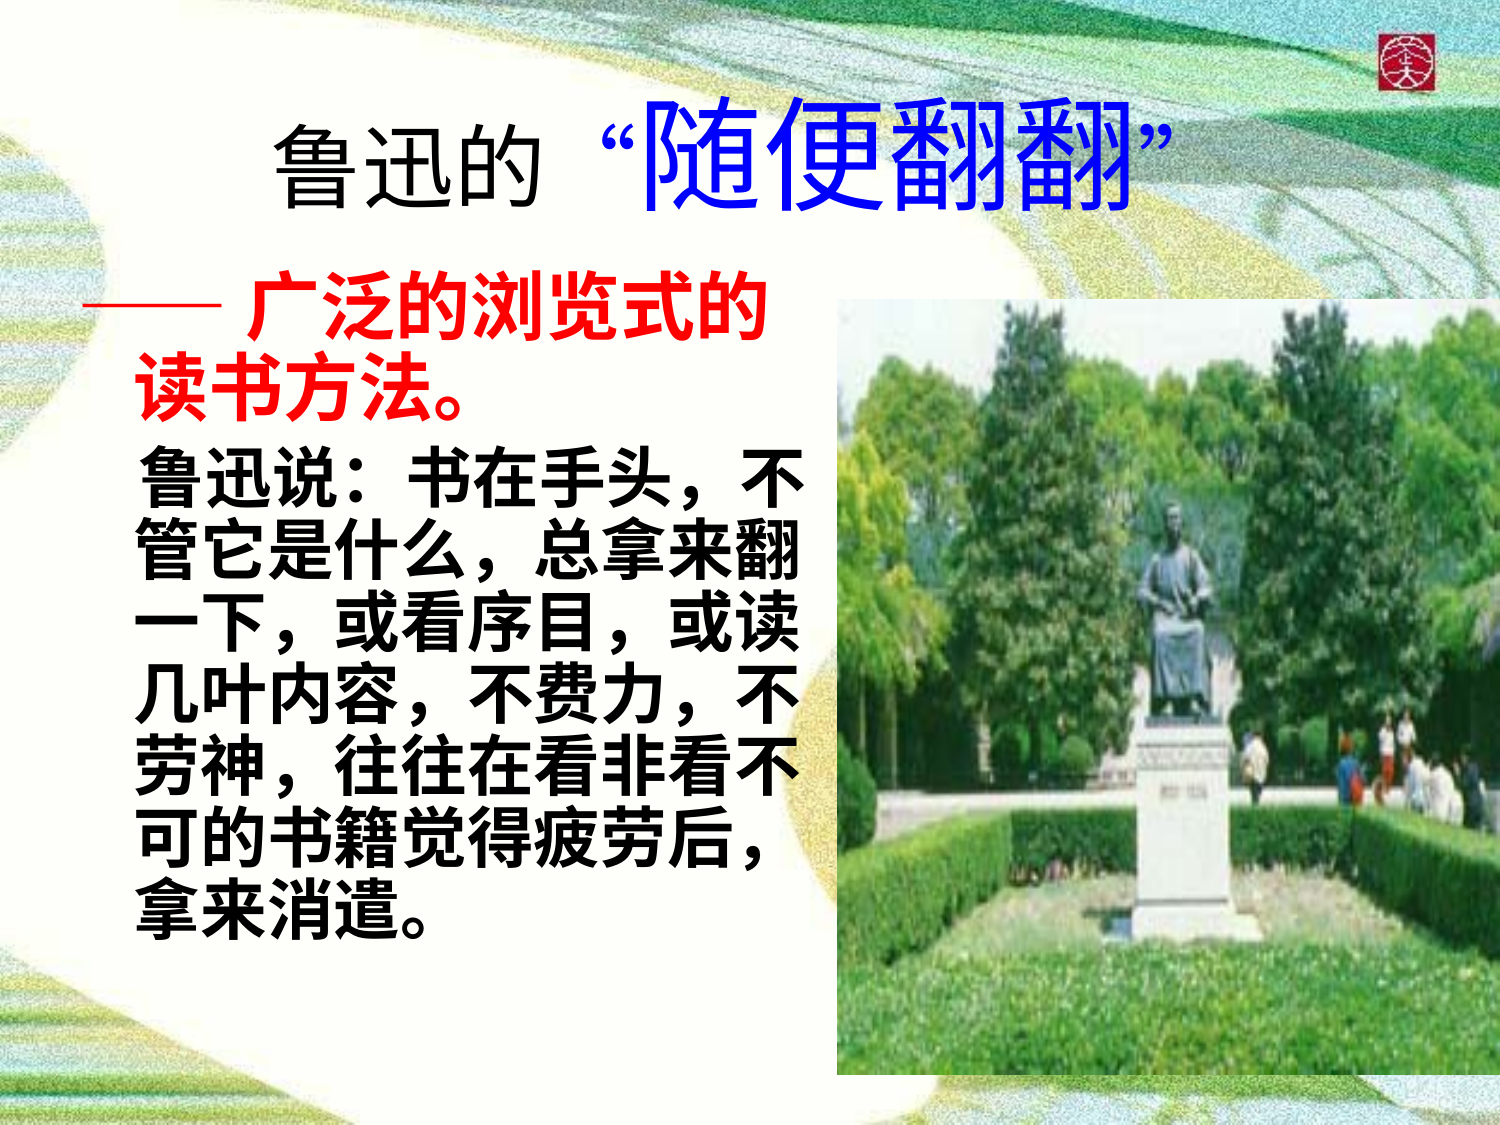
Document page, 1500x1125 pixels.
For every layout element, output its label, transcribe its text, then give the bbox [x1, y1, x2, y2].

text_box ——广泛的浏览式的读书方法。 鲁迅说：书在手头，不管它是什么，总拿来翻一下，或看序目，或读几叶内容，不费力，不劳神，往往在看非看不可的书籍觉得疲劳后，拿来消遣。 [62, 262, 825, 1075]
text_box 鲁迅的“随便翻翻” [112, 57, 1388, 246]
picture [0, 0, 1500, 1125]
